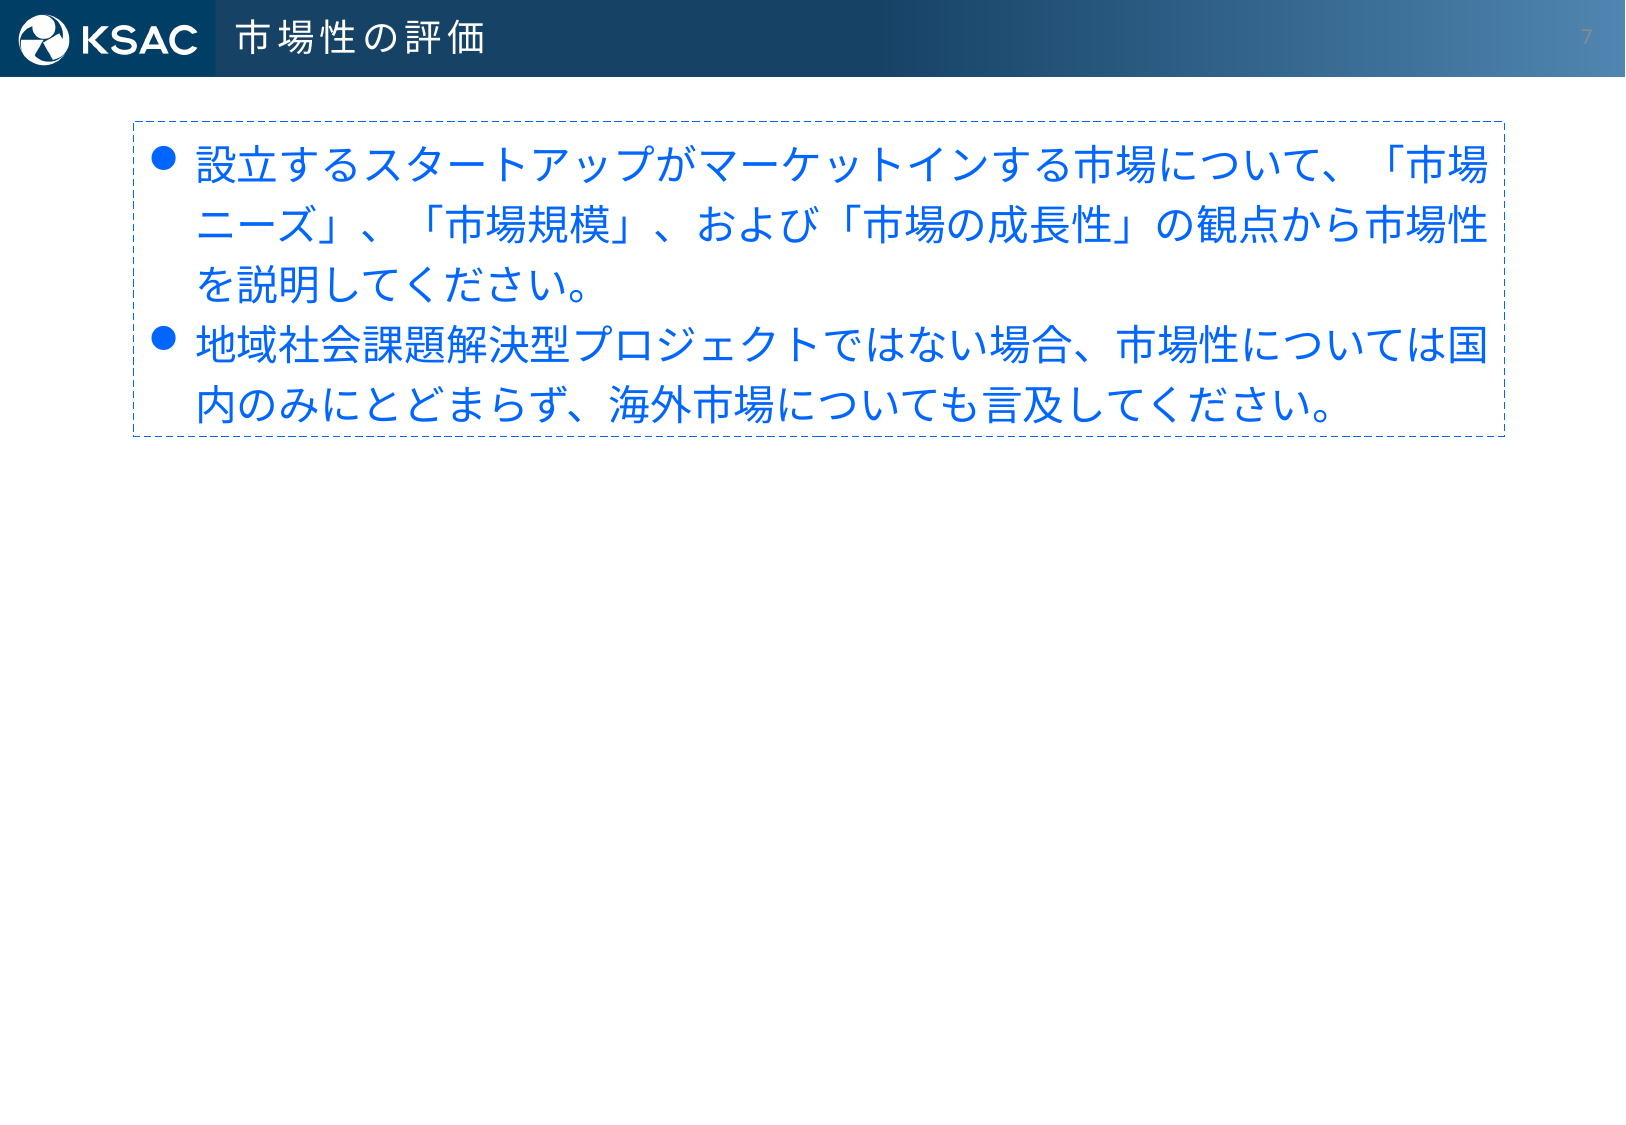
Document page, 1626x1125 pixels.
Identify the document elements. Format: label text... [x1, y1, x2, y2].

picture [0, 0, 216, 76]
text_box 市場性の評価 [219, 6, 501, 66]
text_box 設立するスタートアップがマーケットインする市場について、「市場ニーズ」、「市場規模」、および「市場の成長性」の観点から市場性を説明してください。 地域社会課題解決型プロジェクトではない場合、市場性については国内のみにとどまらず、海外市場についても言及してください。 [133, 121, 1505, 437]
slide_number 6 [1428, 8, 1608, 69]
